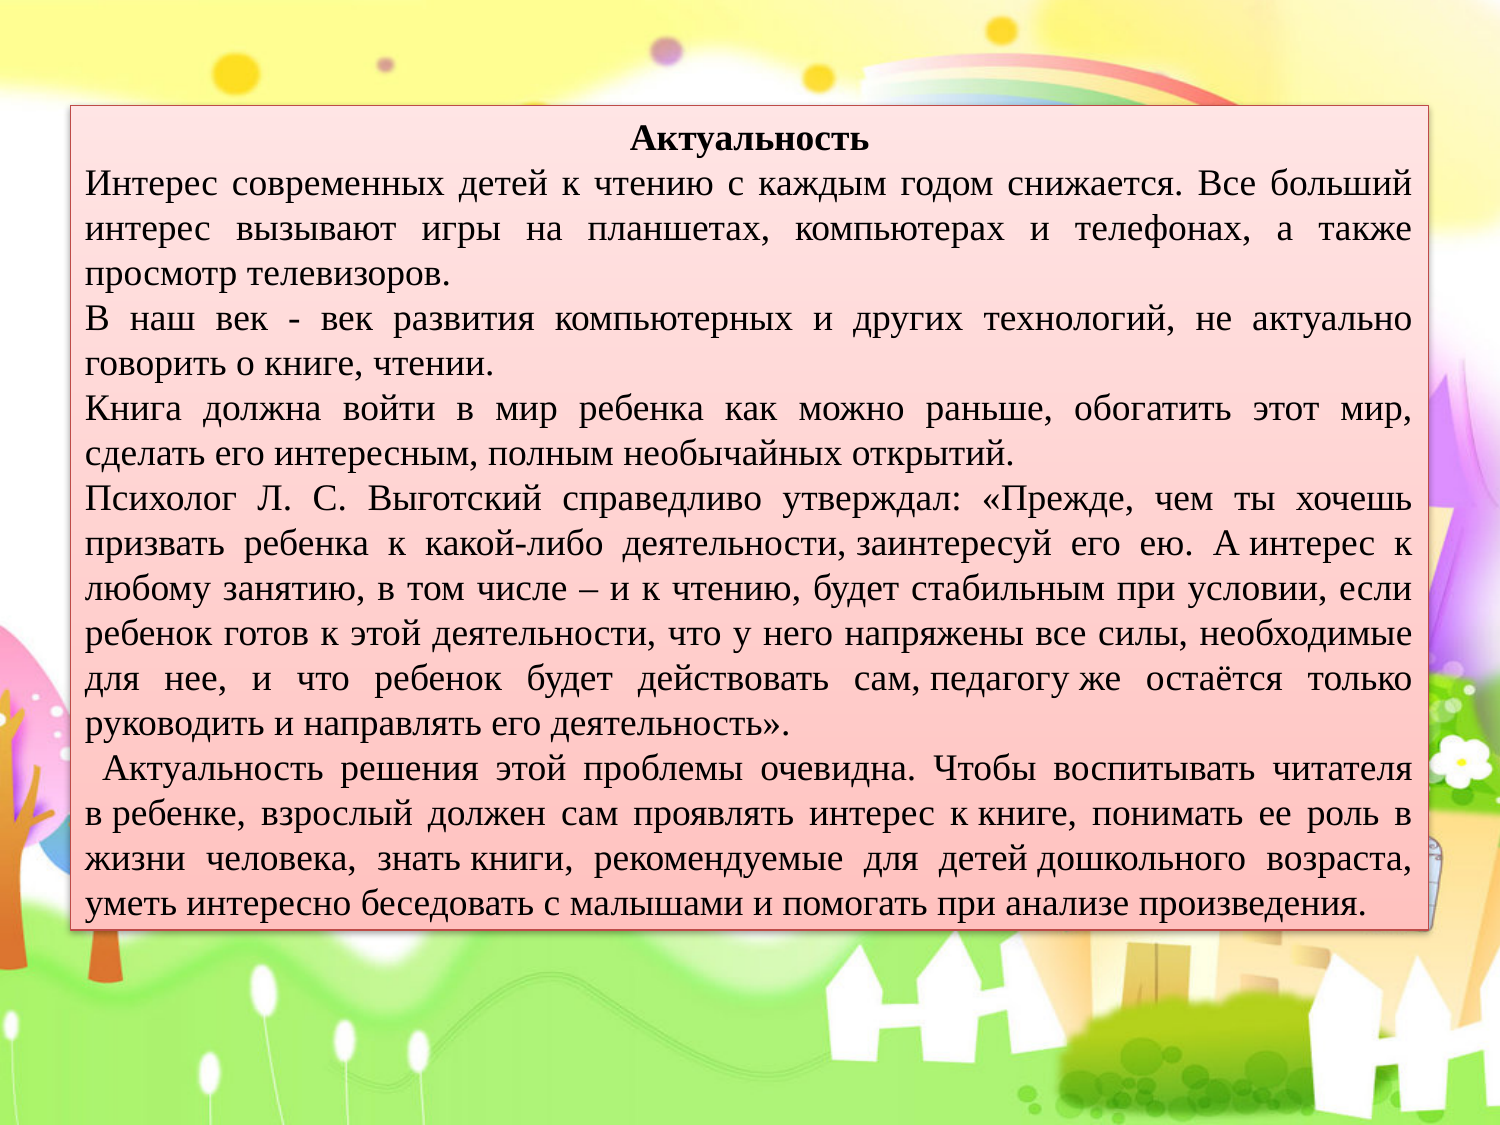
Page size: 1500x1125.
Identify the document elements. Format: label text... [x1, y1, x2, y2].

text_box Актуальность Интерес современных детей к чтению с каждым годом снижается. Все больший интерес вызывают игры на планшетах, компьютерах и телефонах, а также просмотр телевизоров. В наш век - век развития компьютерных и других технологий, не актуально говорить о книге, чтении. Книга должна войти в мир ребенка как можно раньше, обогатить этот мир, сделать его интересным, полным необычайных открытий. Психолог Л. С. Выготский справедливо утверждал: «Прежде, чем ты хочешь призвать ребенка к какой-либо деятельности, заинтересуй его ею. А интерес к любому занятию, в том числе – и к чтению, будет стабильным при условии, если ребенок готов к этой деятельности, что у него напряжены все силы, необходимые для нее, и что ребенок будет действовать сам, педагогу же остаётся только руководить и направлять его деятельность». Актуальность решения этой проблемы очевидна. Чтобы воспитывать читателя в ребенке, взрослый должен сам проявлять интерес к книге, понимать ее роль в жизни человека, знать книги, рекомендуемые для детей дошкольного возраста, уметь интересно беседовать с малышами и помогать при анализе произведения. [70, 105, 1429, 931]
picture [0, 0, 1500, 1125]
